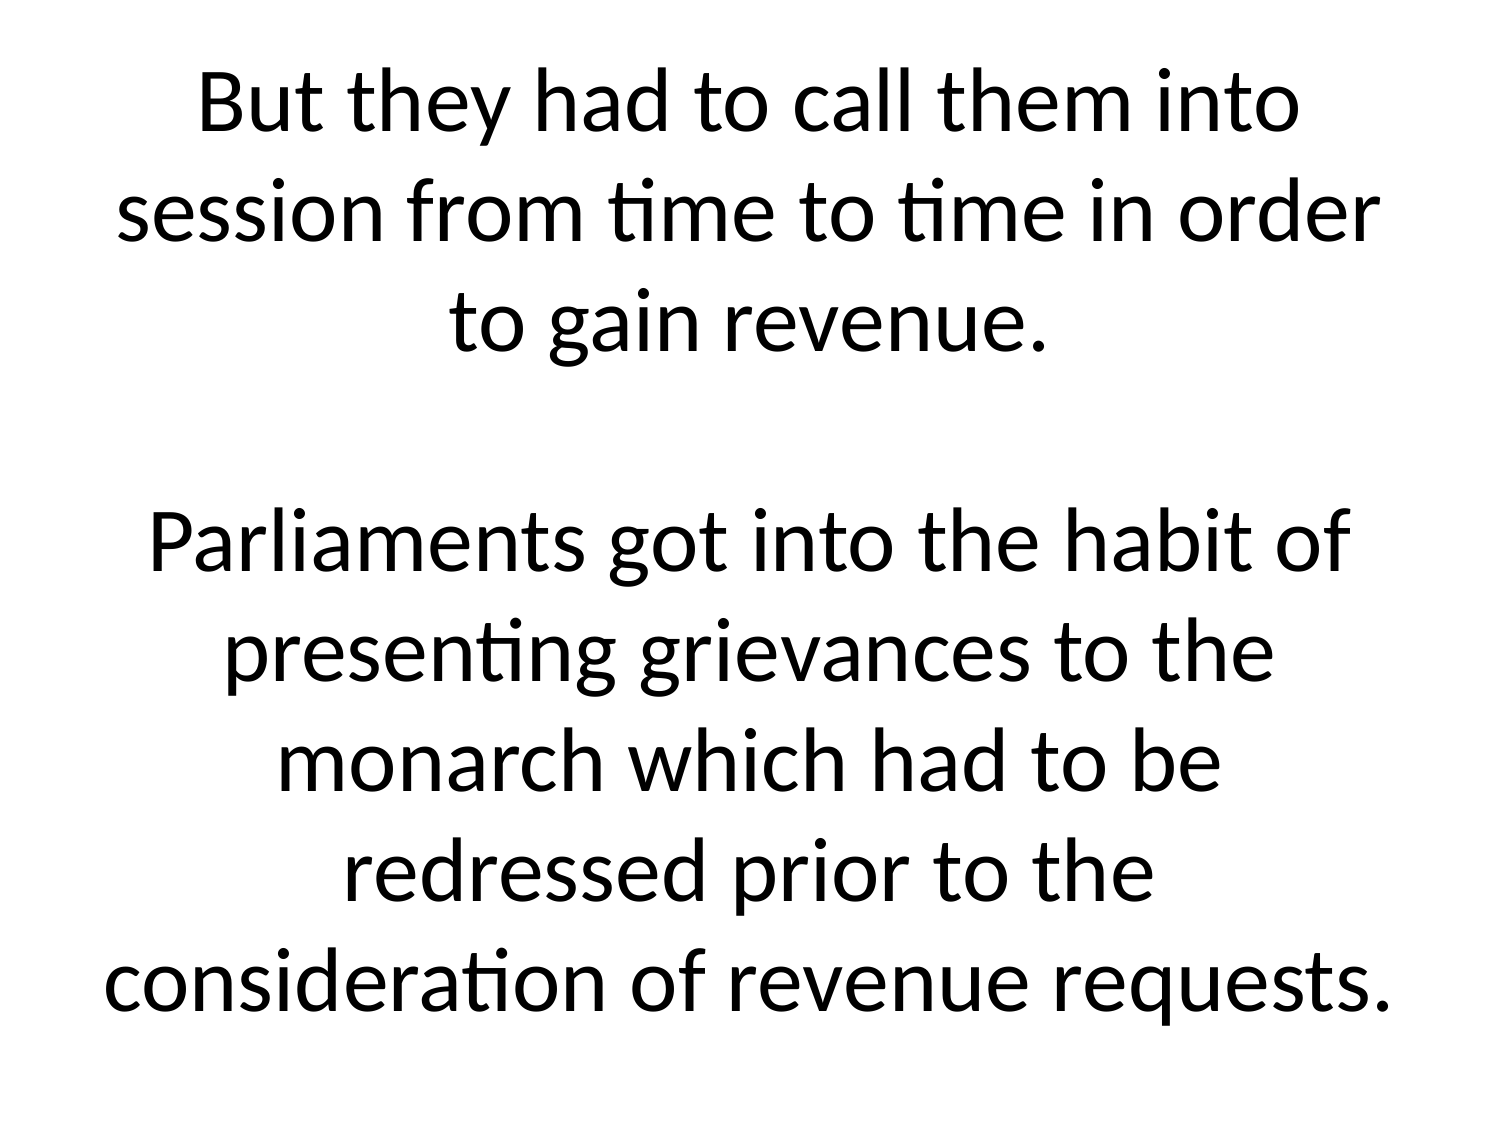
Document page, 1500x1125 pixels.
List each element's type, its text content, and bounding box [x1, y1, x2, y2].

title But they had to call them into session from time to time in order to gain revenue. Parliaments got into the habit of presenting grievances to the monarch which had to be redressed prior to the consideration of revenue requests. [74, 44, 1426, 1026]
